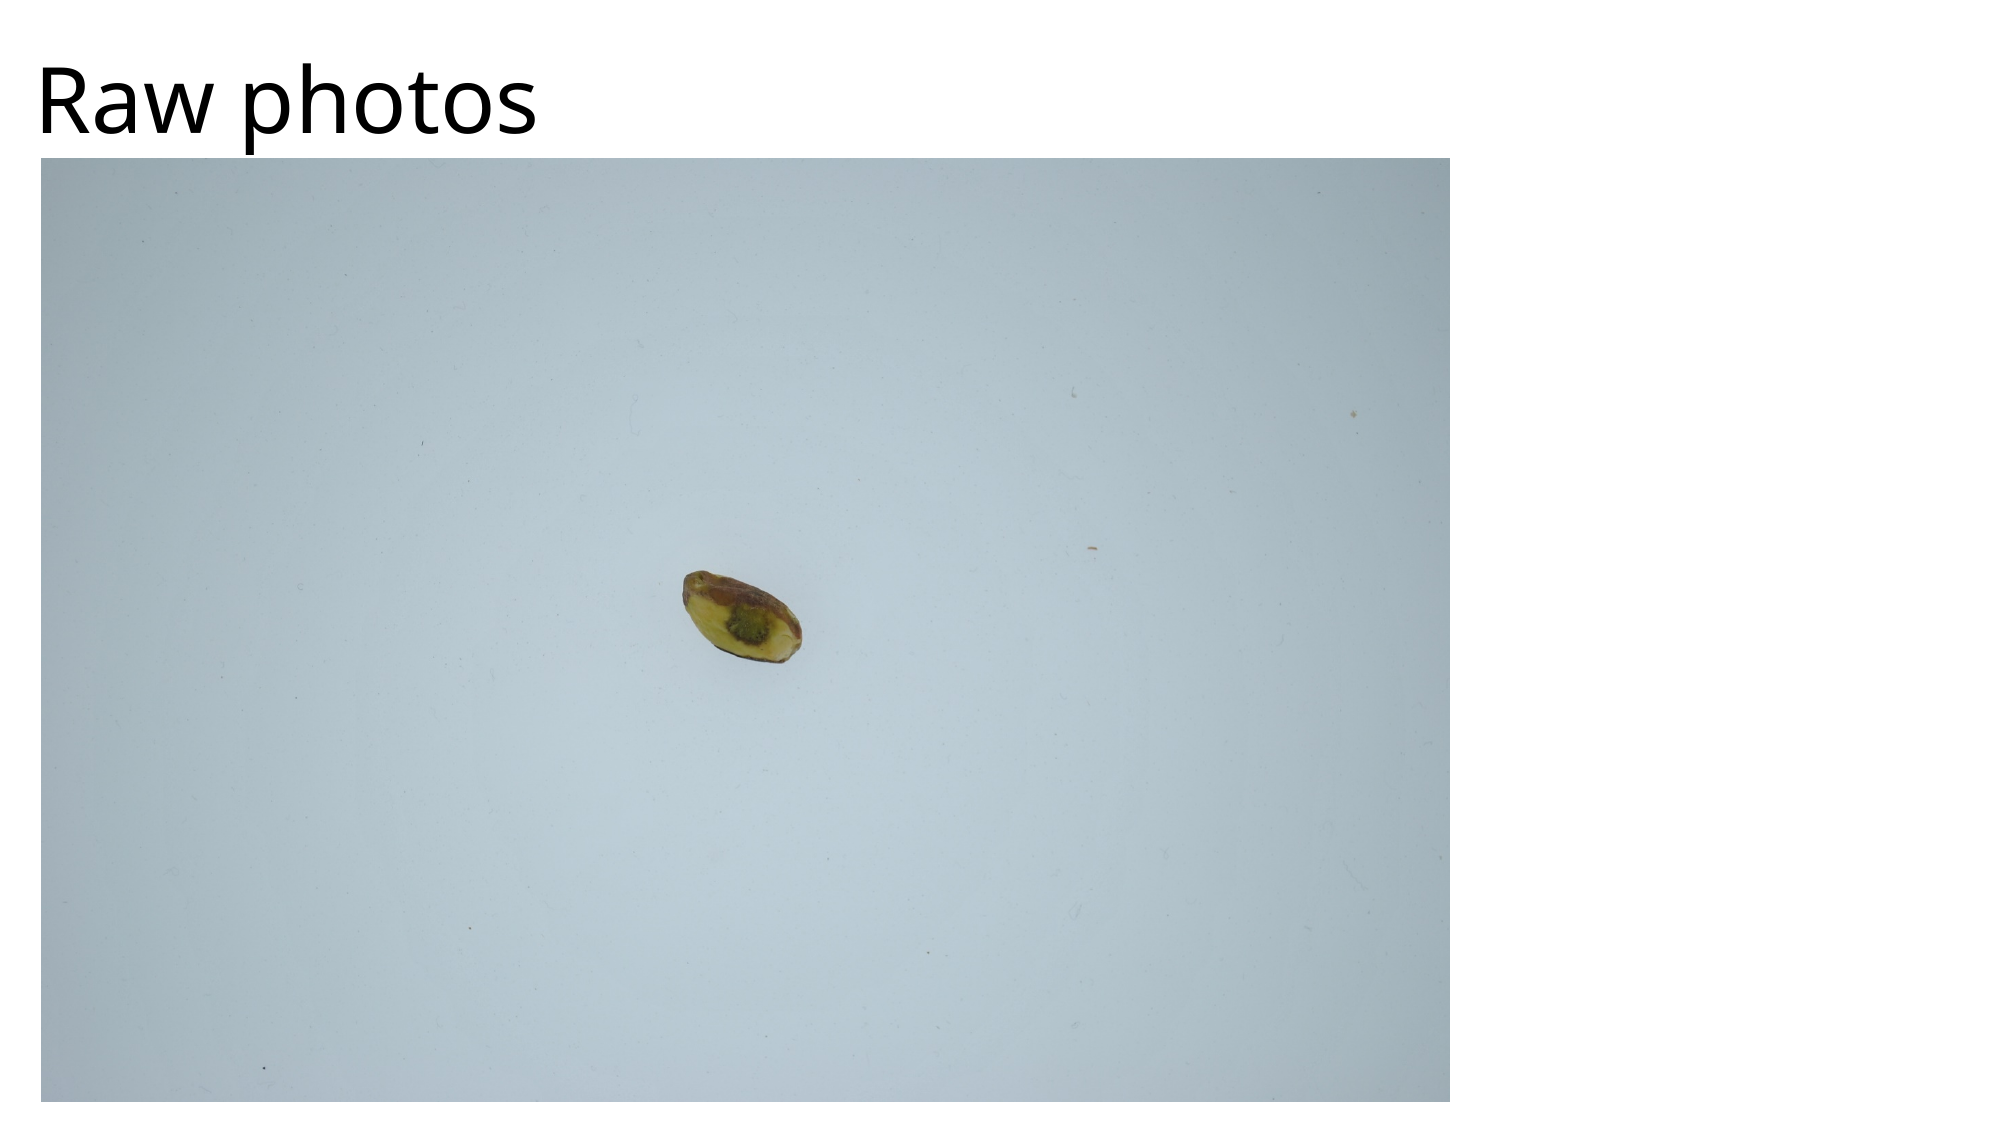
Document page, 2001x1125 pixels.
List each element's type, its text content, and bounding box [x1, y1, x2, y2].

picture [41, 158, 1450, 1102]
title Raw photos [19, 25, 746, 183]
